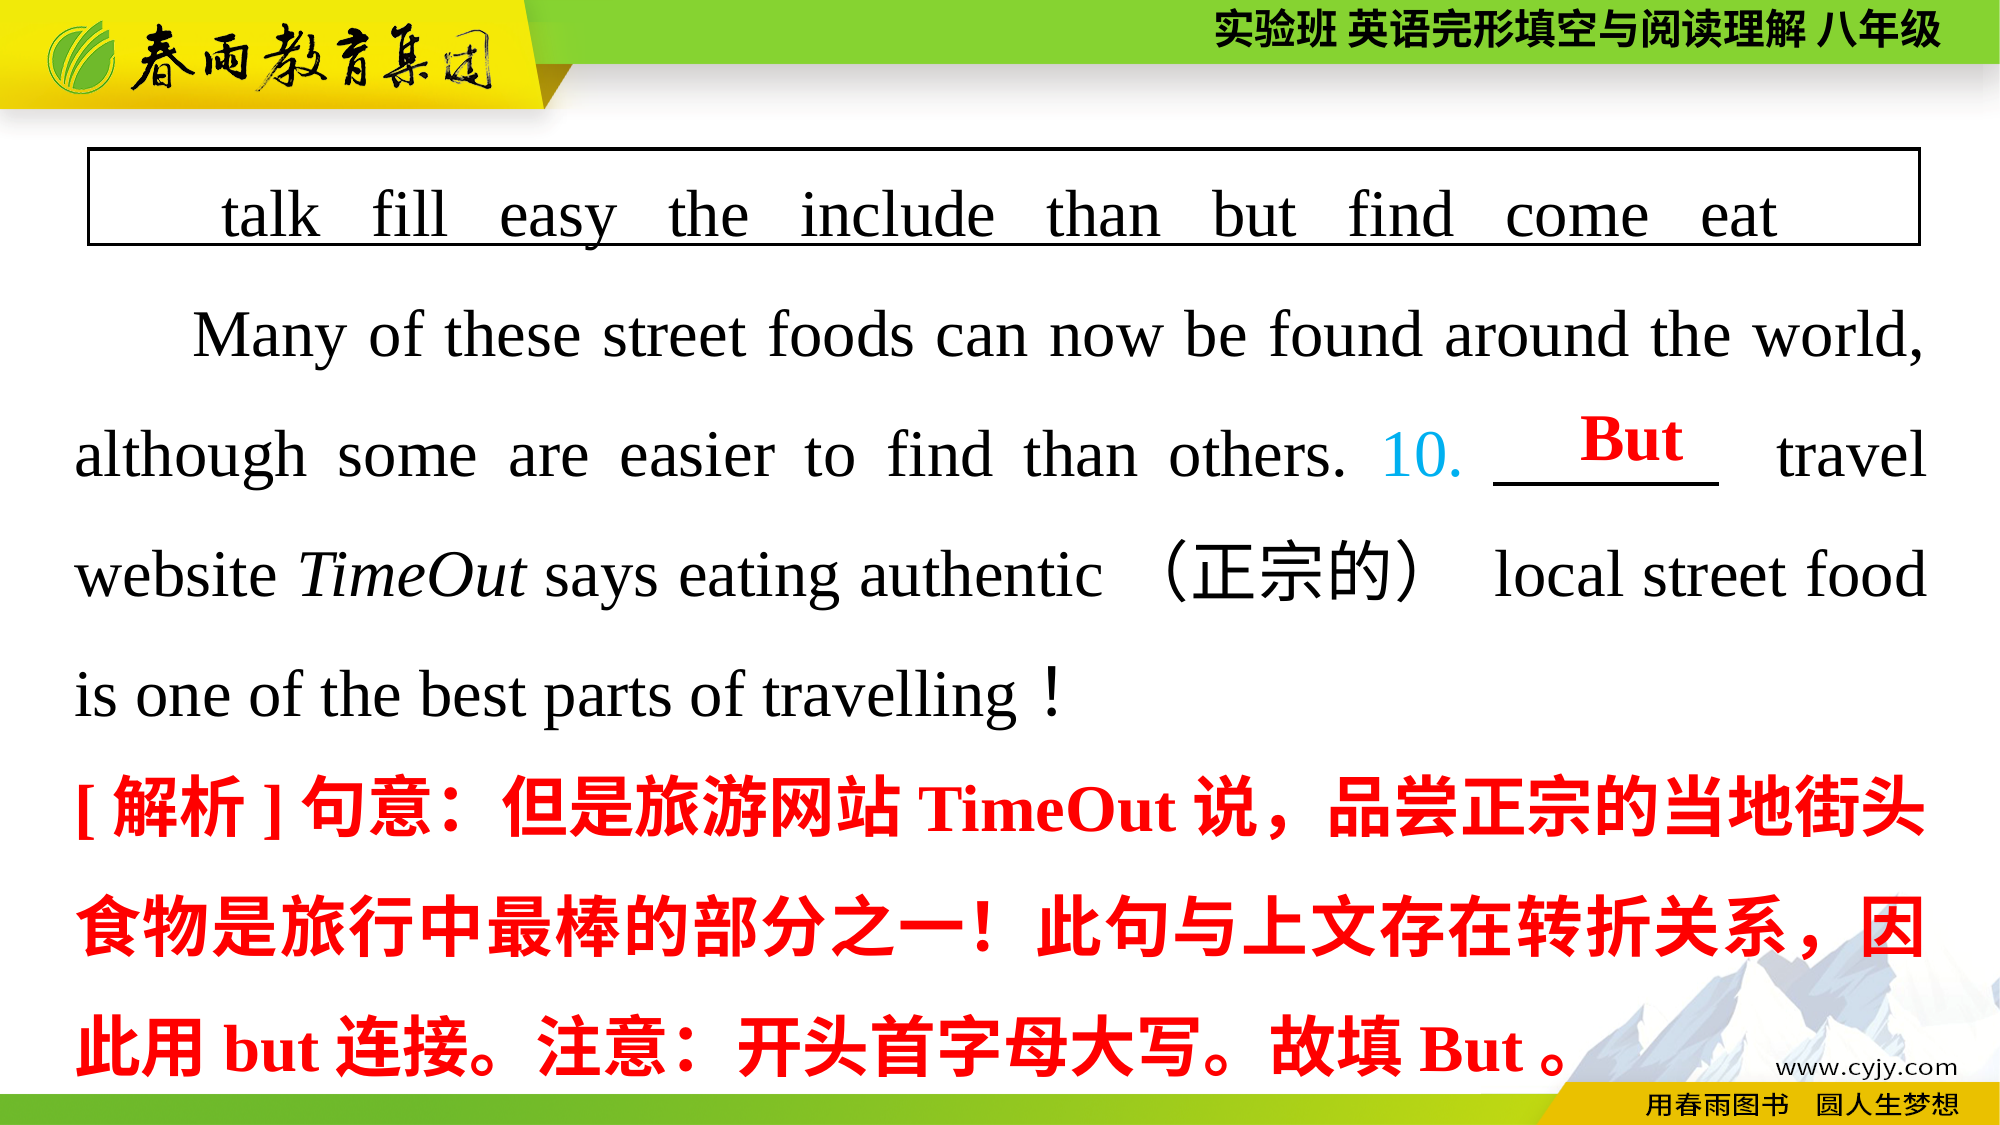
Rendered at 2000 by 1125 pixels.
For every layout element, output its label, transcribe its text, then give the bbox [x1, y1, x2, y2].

text_box [88, 149, 1920, 245]
list talk fill easy the include than but find come eat Many of these street foods can now be found around the world, although some are easier to find than others. 10. travel website TimeOut says eating authentic（正宗的） local street food is one of the best parts of travelling！ [59, 122, 1944, 717]
text_box But [1565, 386, 1700, 482]
text_box [解析]句意：但是旅游网站TimeOut说，品尝正宗的当地街头食物是旅行中最棒的部分之一！此句与上文存在转折关系，因此用but连接。注意：开头首字母大写。故填But。 [59, 717, 1944, 1093]
picture [0, 0, 2000, 1125]
